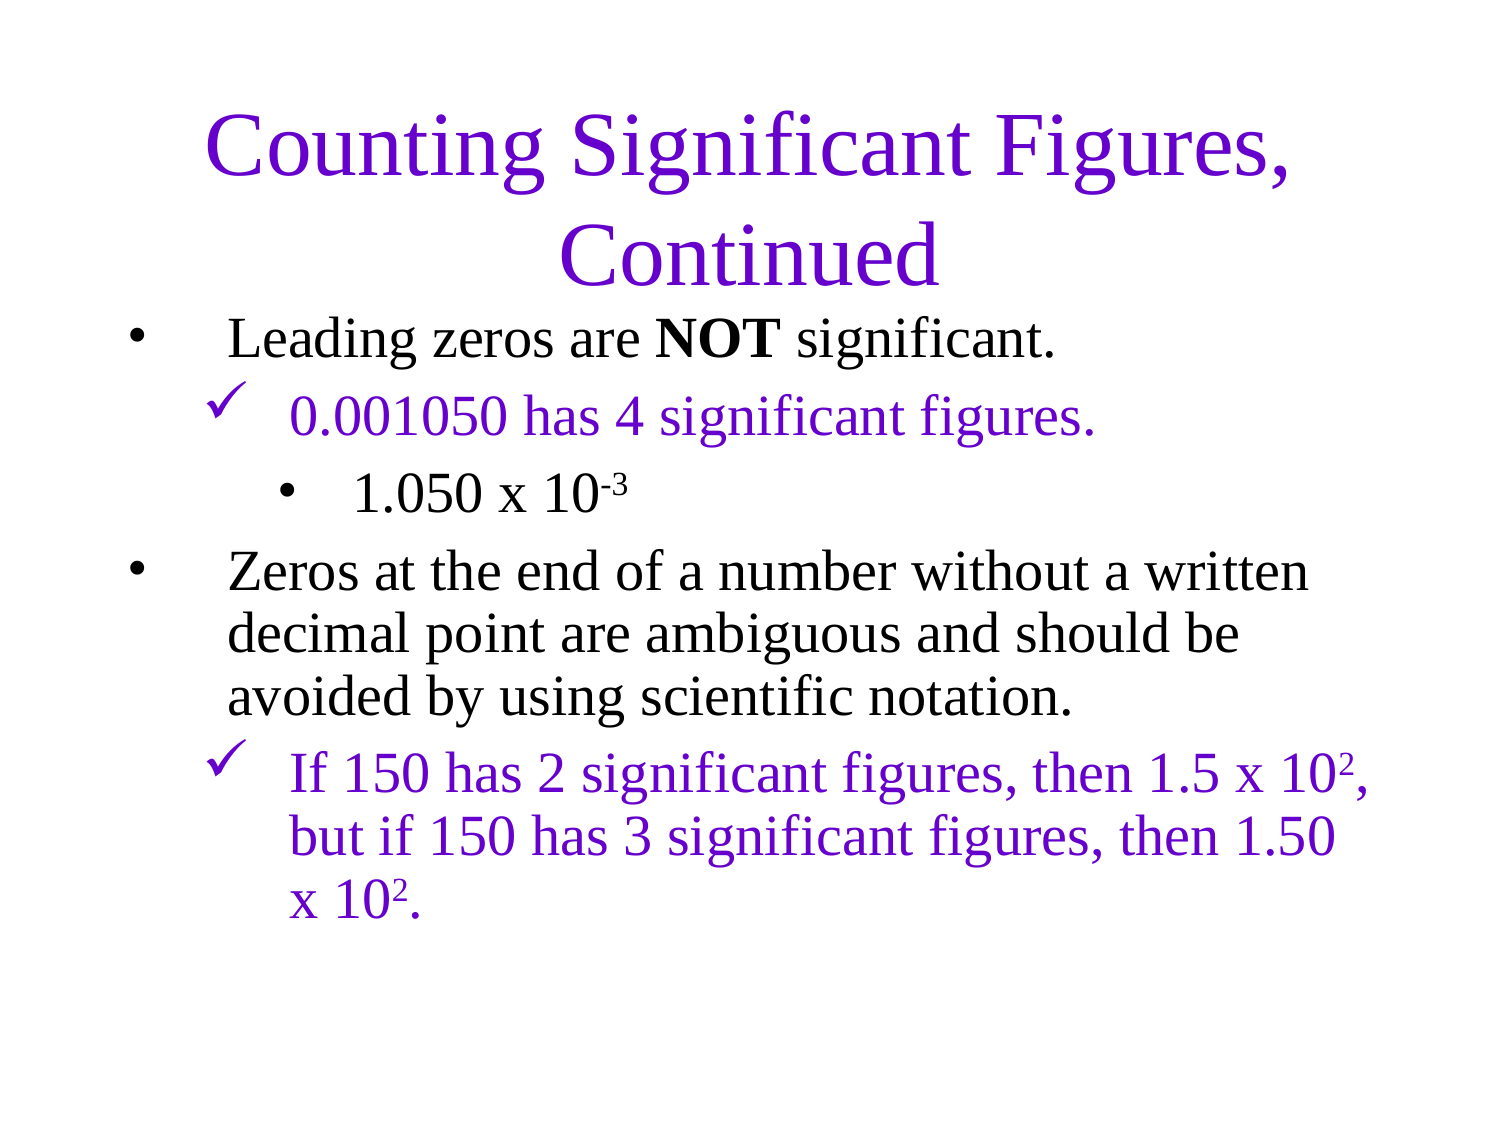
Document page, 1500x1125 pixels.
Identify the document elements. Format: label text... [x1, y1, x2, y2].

text_box Counting Significant Figures, Continued [112, 99, 1388, 288]
text_box Leading zeros are NOT significant. 0.001050 has 4 significant figures. 1.050 x 10-3 Zeros at the end of a number without a written decimal point are ambiguous and should be avoided by using scientific notation. If 150 has 2 significant figures, then 1.5 x 102, but if 150 has 3 significant figures, then 1.50 x 102. [112, 299, 1388, 975]
